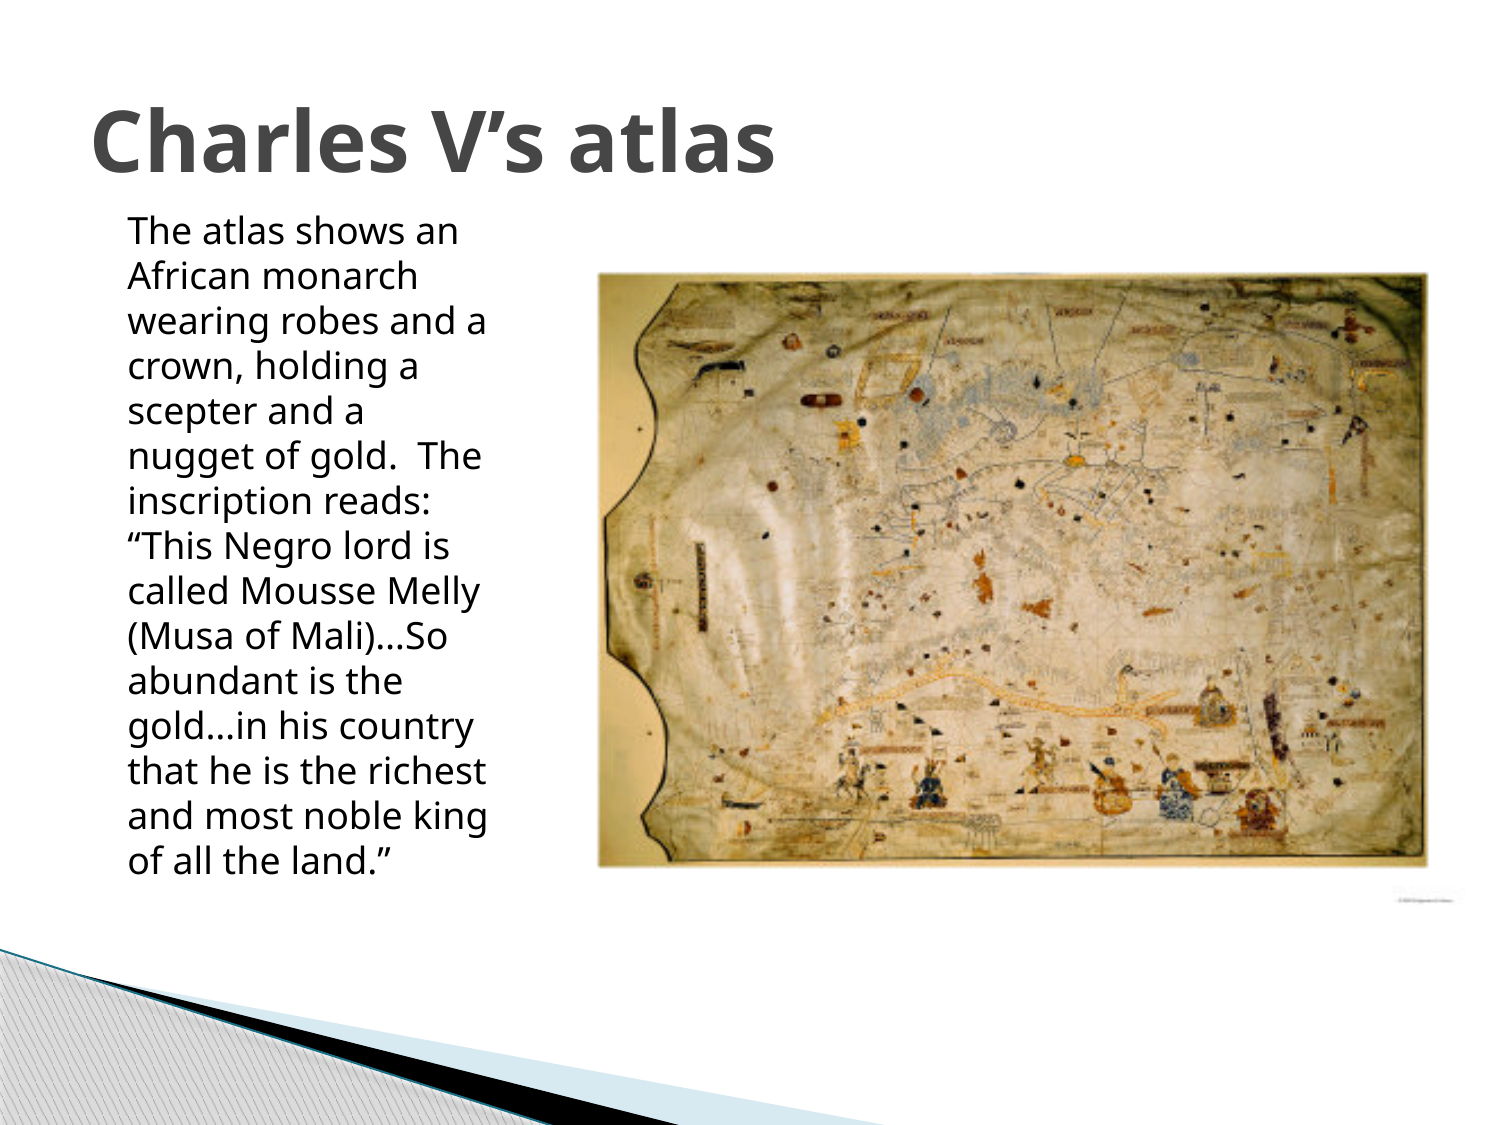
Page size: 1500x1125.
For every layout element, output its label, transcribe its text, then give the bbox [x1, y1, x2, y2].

text_box The atlas shows an African monarch wearing robes and a crown, holding a scepter and a nugget of gold. The inscription reads: “This Negro lord is called Mousse Melly (Musa of Mali)…So abundant is the gold…in his country that he is the richest and most noble king of all the land.” [112, 199, 513, 890]
title Charles V’s atlas [75, 45, 1425, 233]
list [562, 237, 1465, 915]
